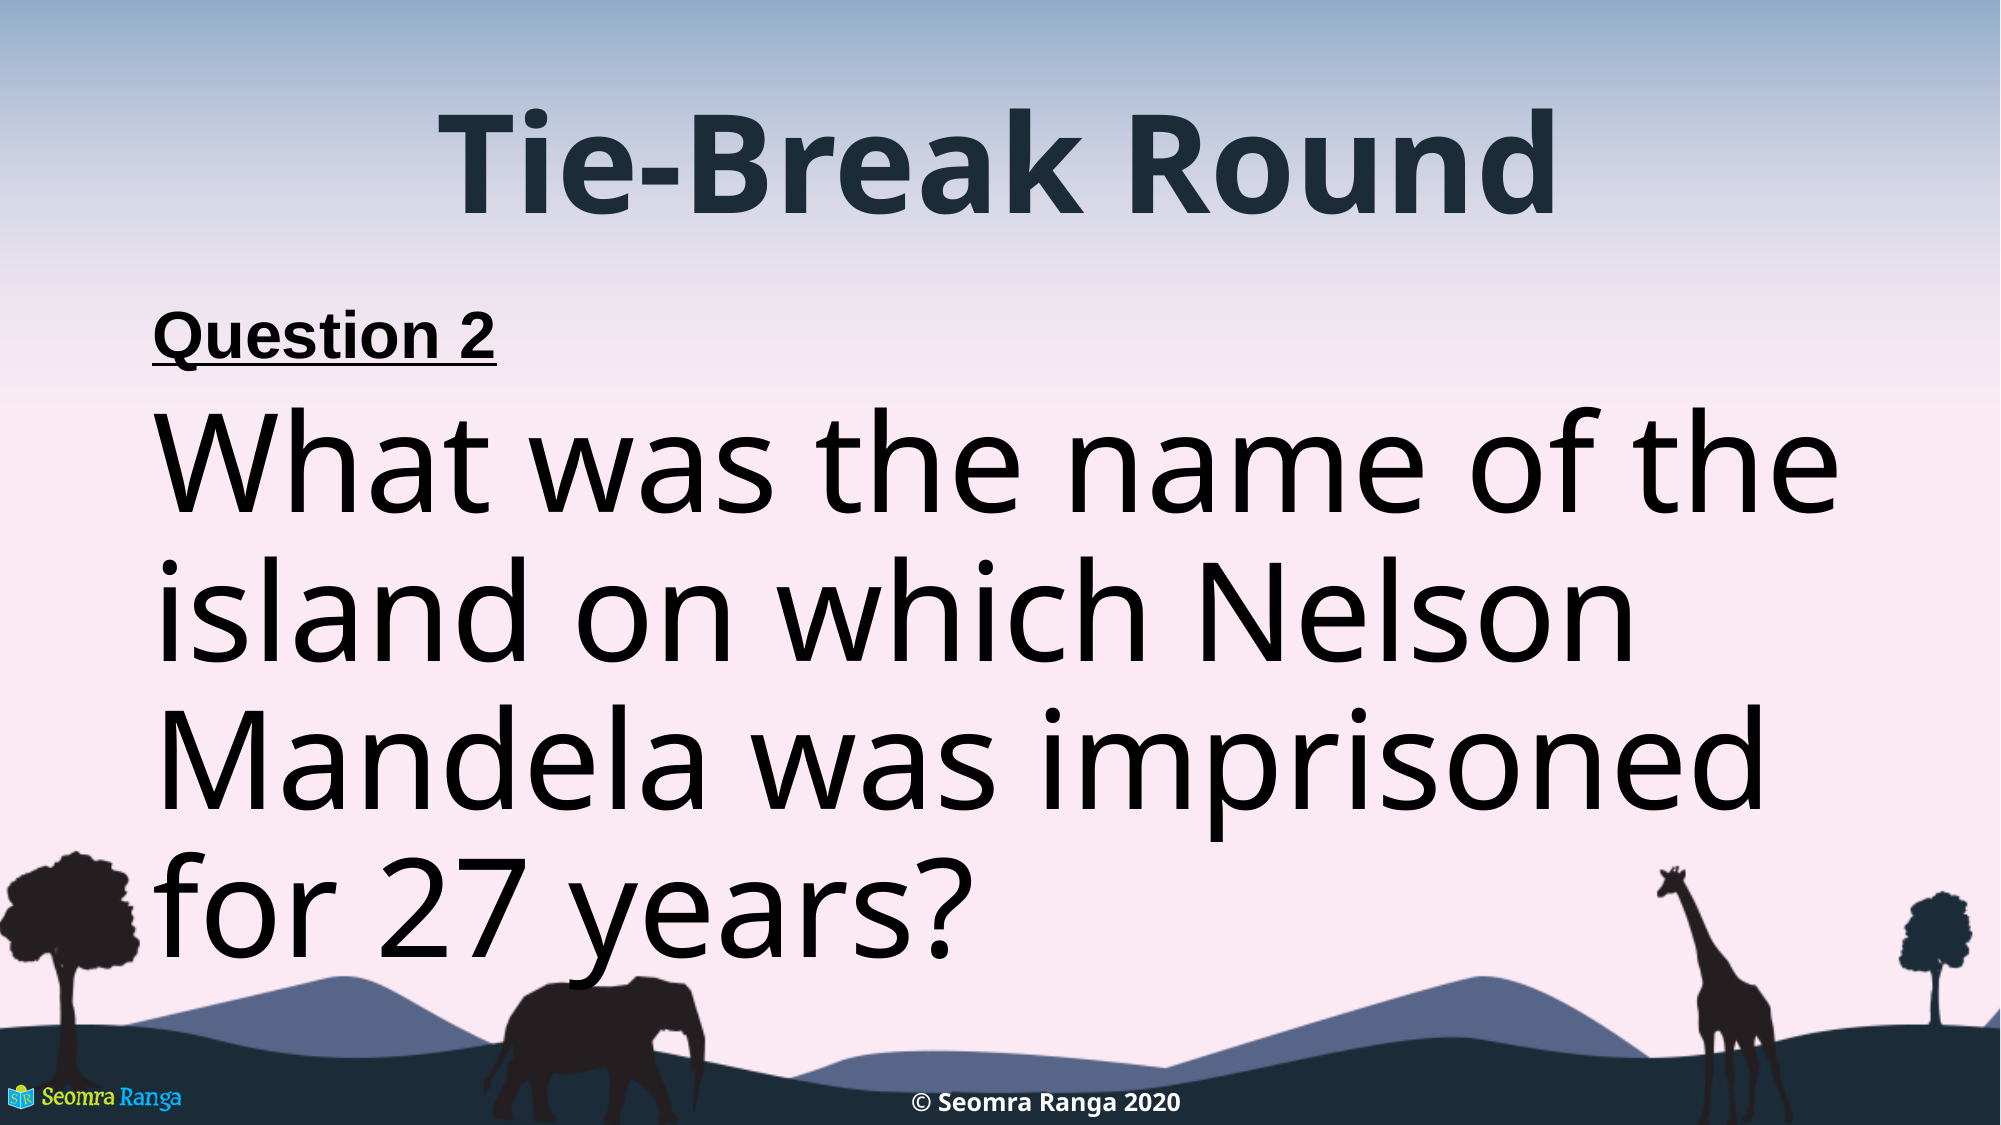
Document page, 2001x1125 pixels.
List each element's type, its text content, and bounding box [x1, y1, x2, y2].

list Question 2 What was the name of the island on which Nelson Mandela was imprisoned for 27 years? [137, 293, 1863, 1014]
text_box © Seomra Ranga 2020 www.seomraranga.com [762, 1079, 1330, 1125]
picture [0, 0, 2001, 1125]
title Tie-Break Round [137, 59, 1863, 278]
